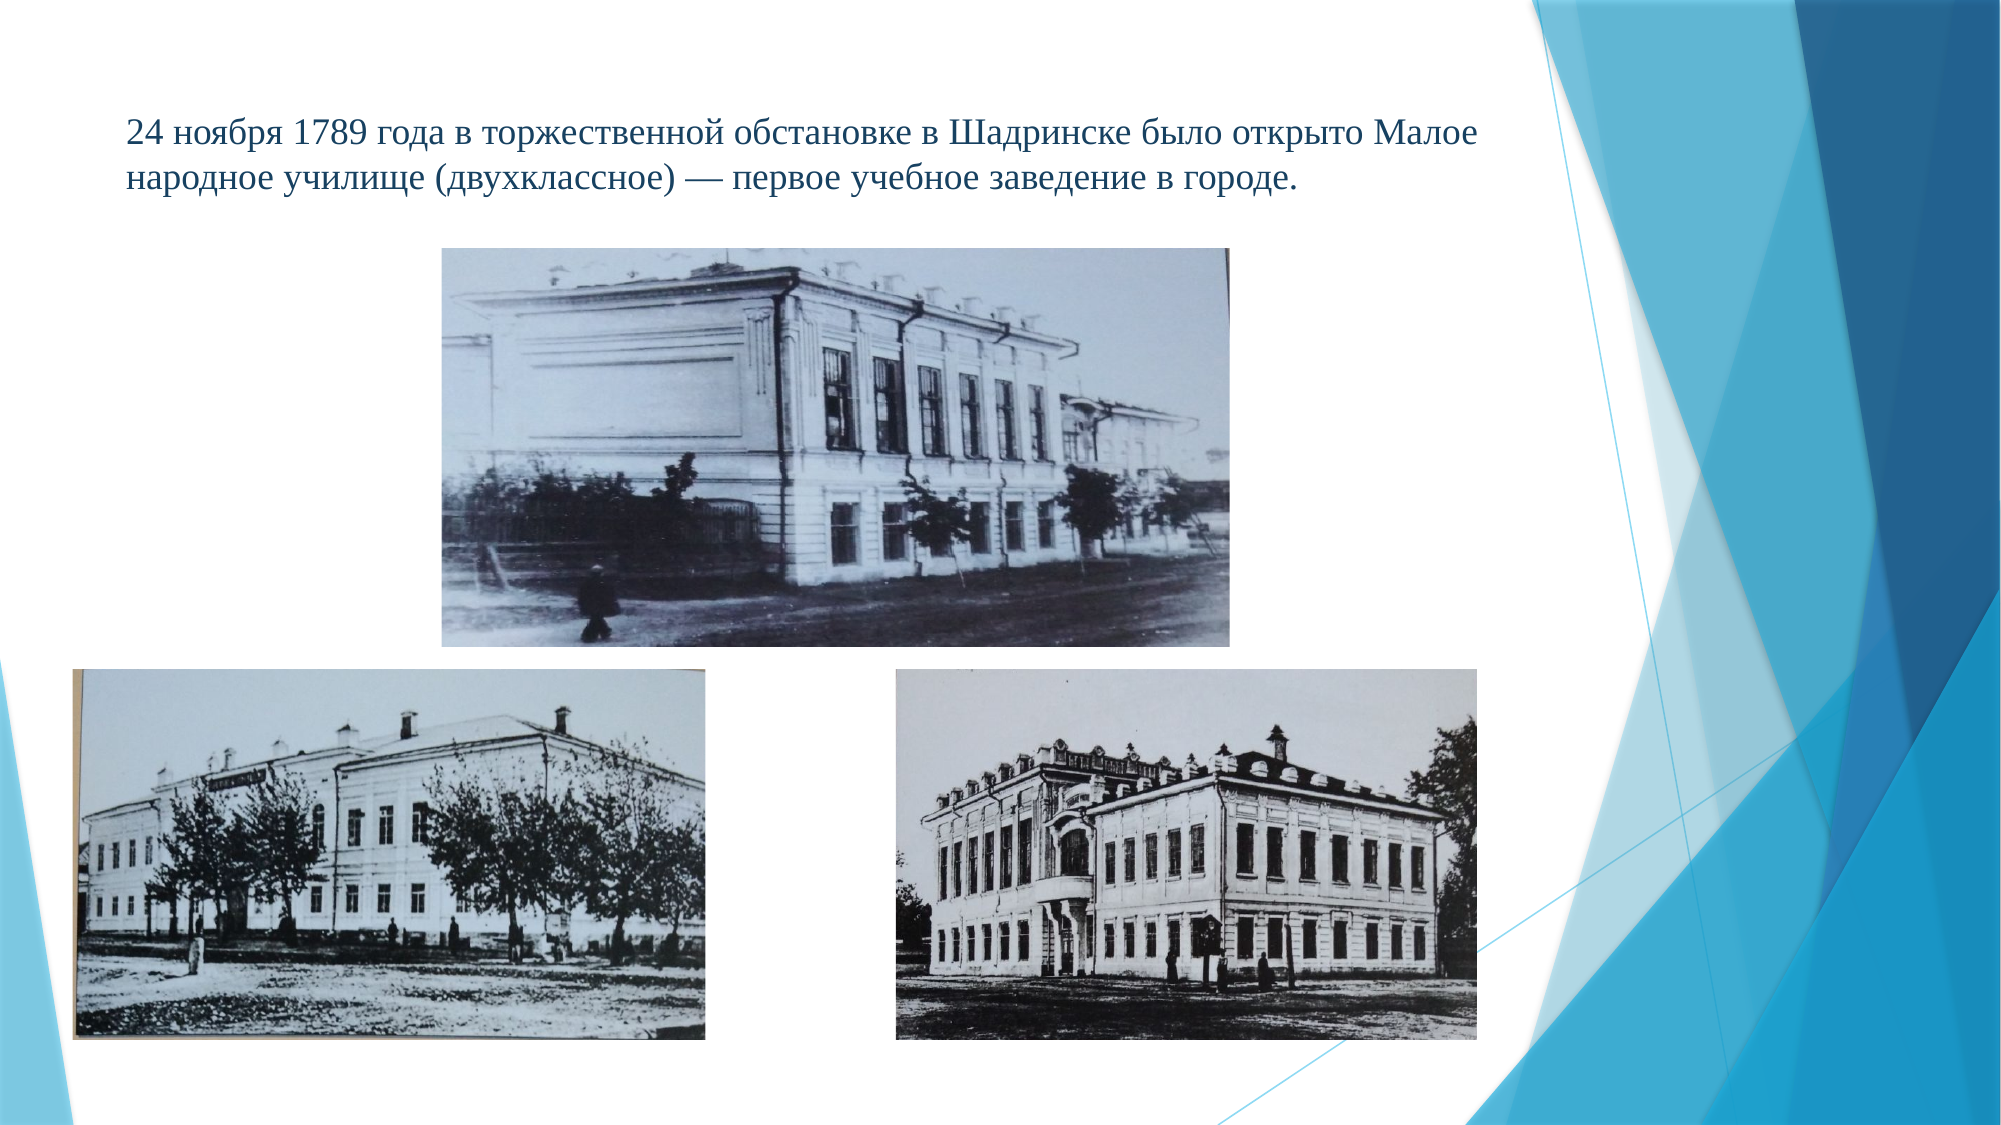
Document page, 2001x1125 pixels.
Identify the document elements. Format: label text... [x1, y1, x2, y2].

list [440, 247, 1231, 647]
picture [71, 669, 706, 1041]
title 24 ноября 1789 года в торжественной обстановке в Шадринске было открыто Малое народное училище (двухклассное) — первое учебное заведение в городе. [111, 99, 1522, 317]
picture [895, 669, 1478, 1041]
